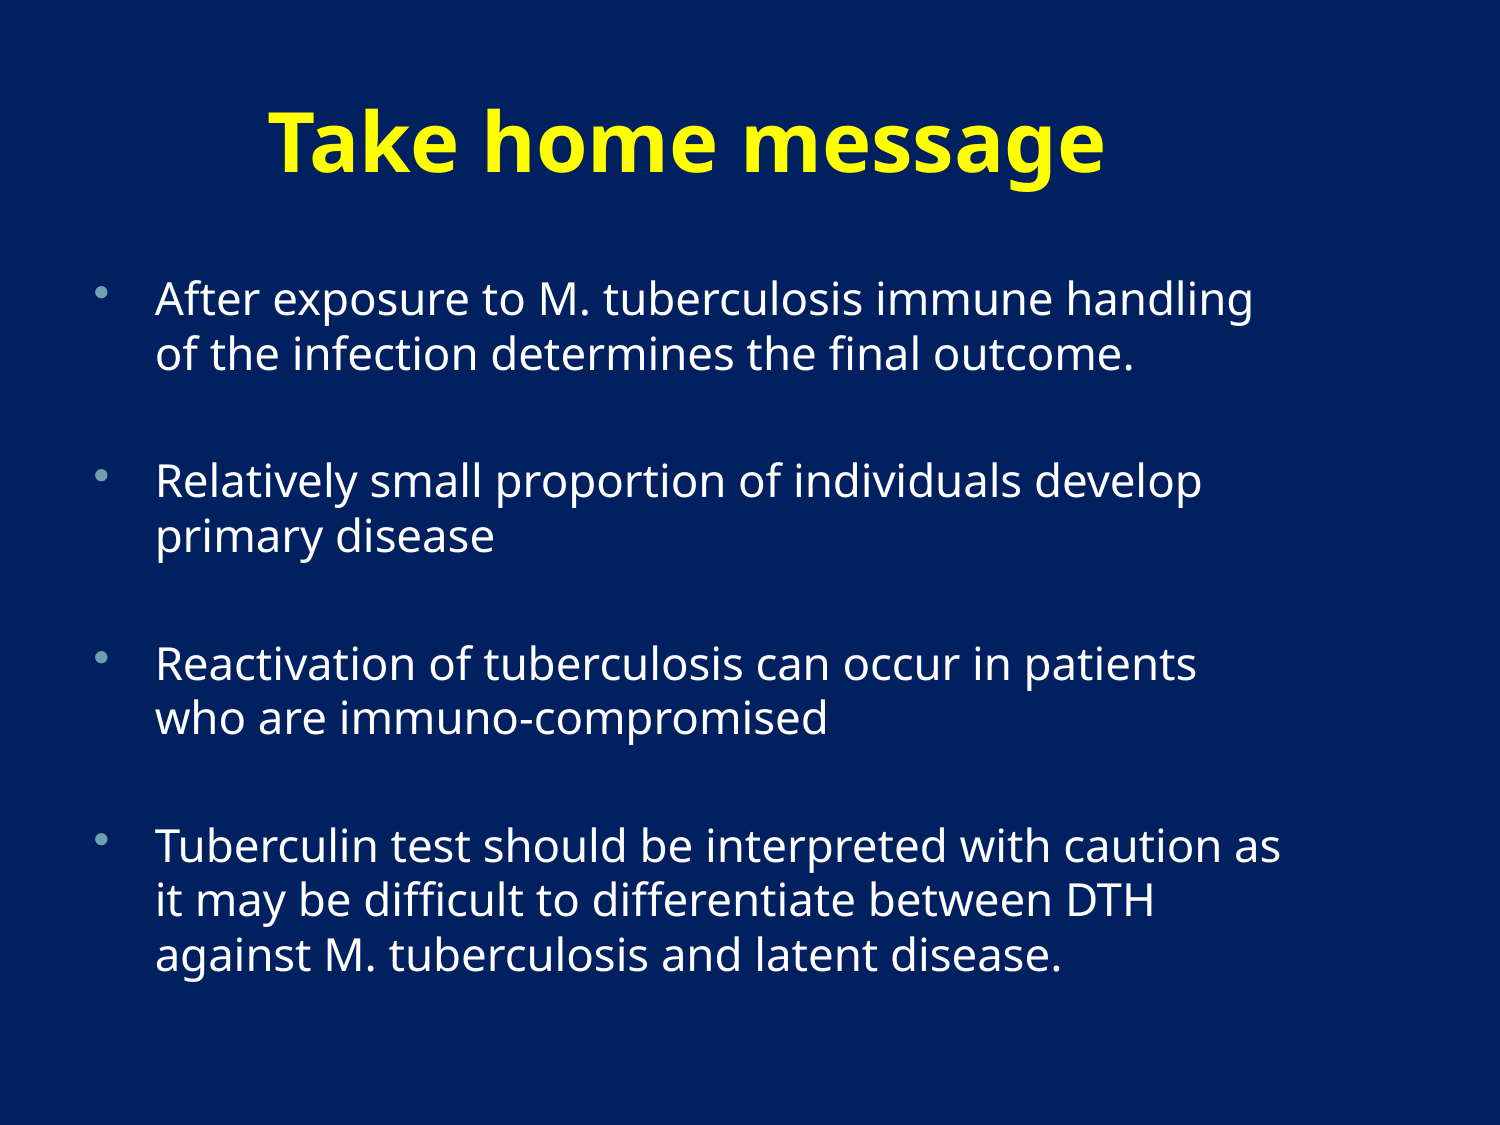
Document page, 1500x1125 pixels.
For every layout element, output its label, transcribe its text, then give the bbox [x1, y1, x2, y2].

title Take home message [75, 45, 1300, 233]
list After exposure to M. tuberculosis immune handling of the infection determines the final outcome. Relatively small proportion of individuals develop primary disease Reactivation of tuberculosis can occur in patients who are immuno-compromised Tuberculin test should be interpreted with caution as it may be difficult to differentiate between DTH against M. tuberculosis and latent disease. [75, 262, 1300, 1005]
